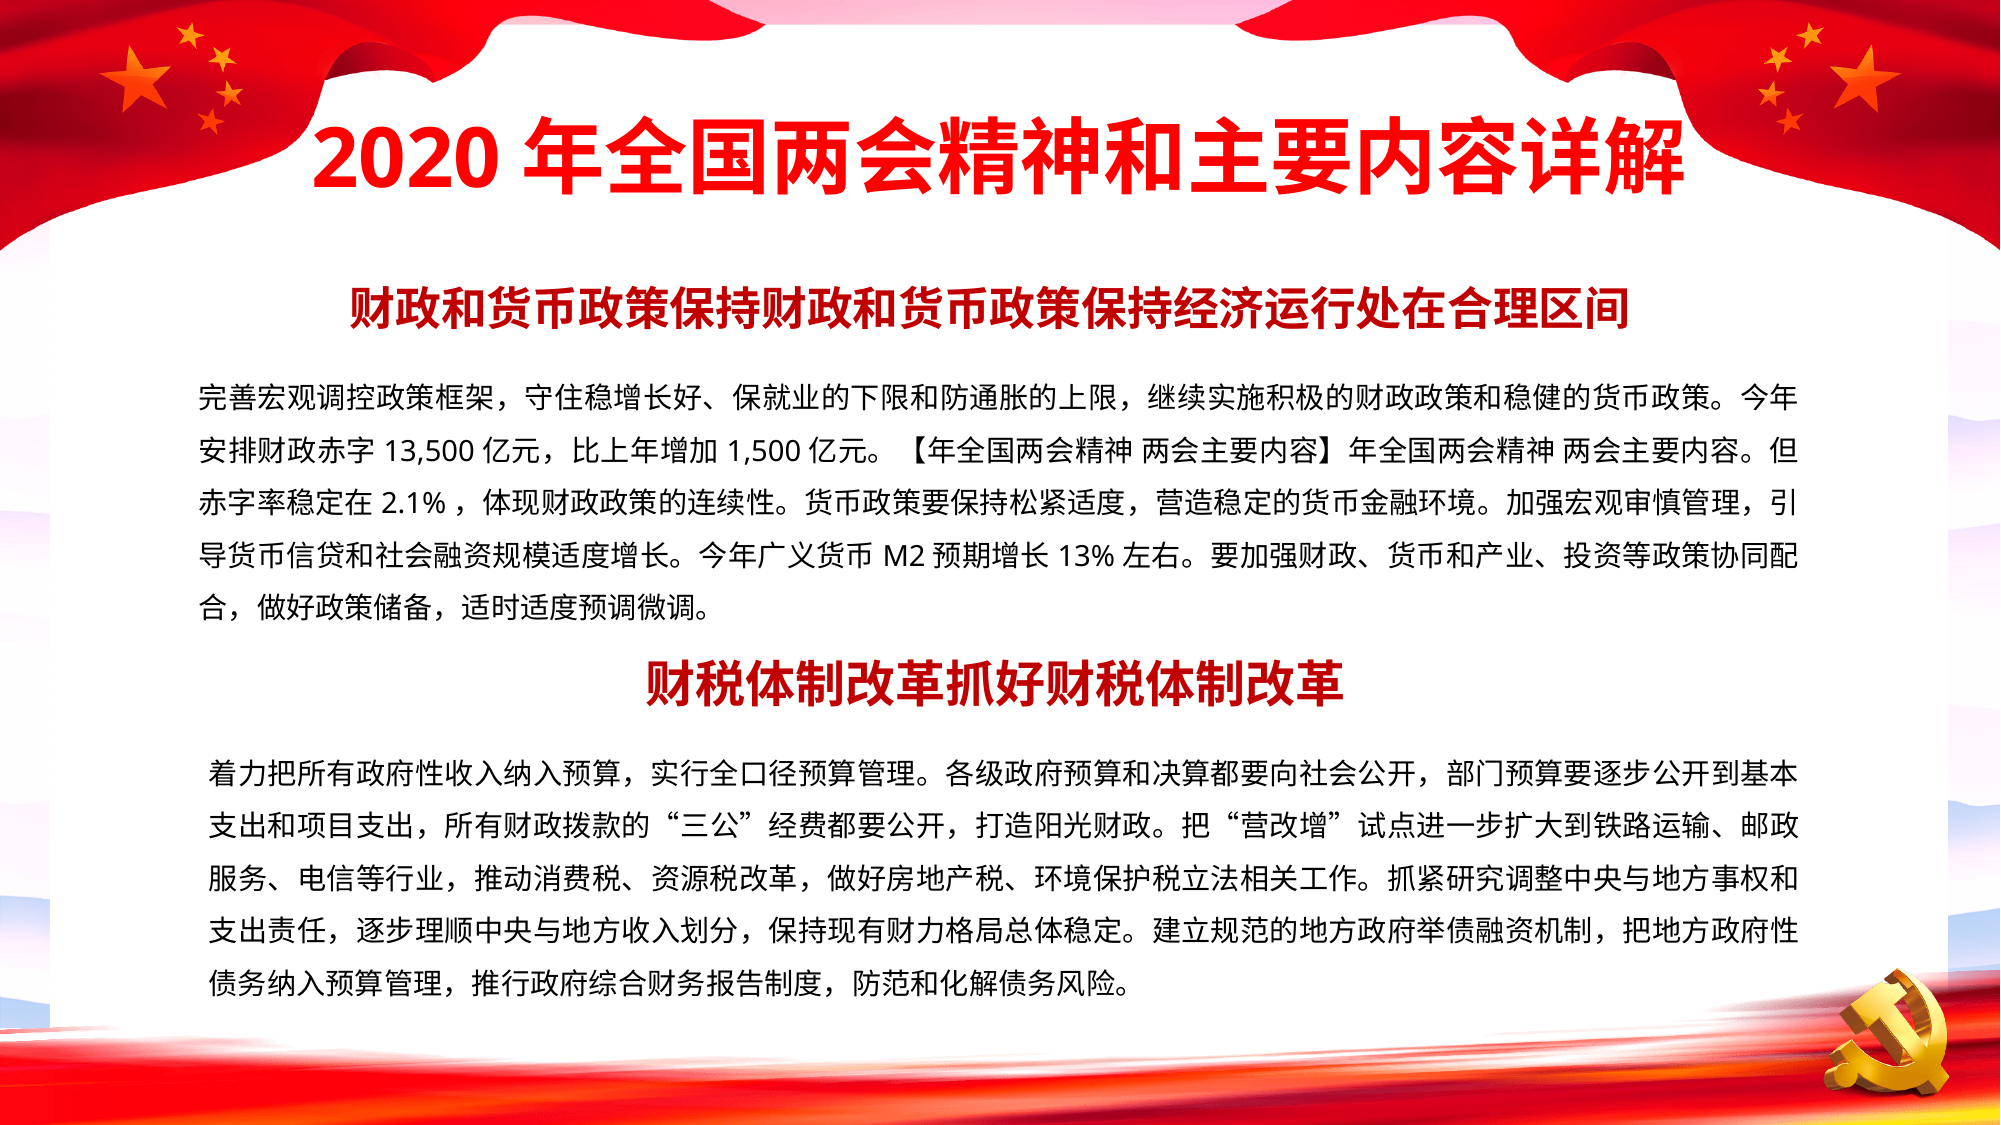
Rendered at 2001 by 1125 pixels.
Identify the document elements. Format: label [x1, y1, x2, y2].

text_box [183, 272, 1814, 636]
text_box [194, 648, 1814, 1007]
picture [0, 0, 2000, 1125]
